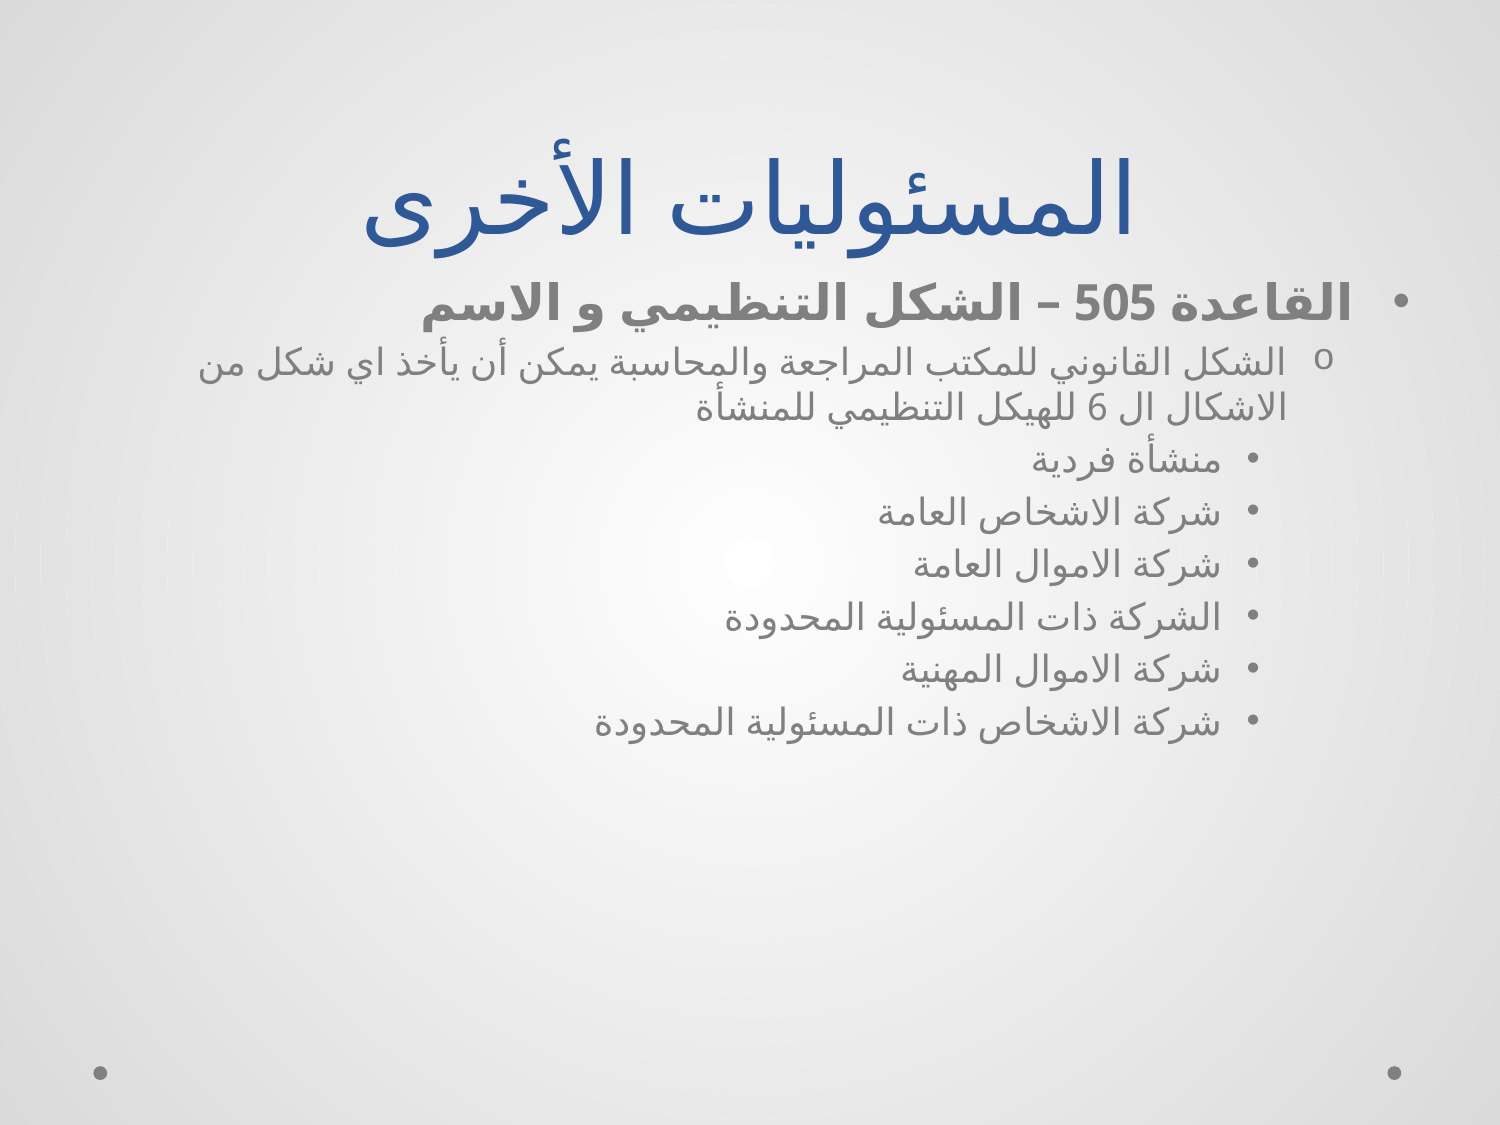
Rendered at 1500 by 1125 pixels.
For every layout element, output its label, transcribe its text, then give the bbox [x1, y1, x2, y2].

title المسئوليات الأخرى [75, 0, 1425, 262]
list القاعدة 505 – الشكل التنظيمي و الاسم الشكل القانوني للمكتب المراجعة والمحاسبة يمكن أن يأخذ اي شكل من الاشكال ال 6 للهيكل التنظيمي للمنشأة منشأة فردية شركة الاشخاص العامة شركة الاموال العامة الشركة ذات المسئولية المحدودة شركة الاموال المهنية شركة الاشخاص ذات المسئولية المحدودة [75, 262, 1425, 1005]
